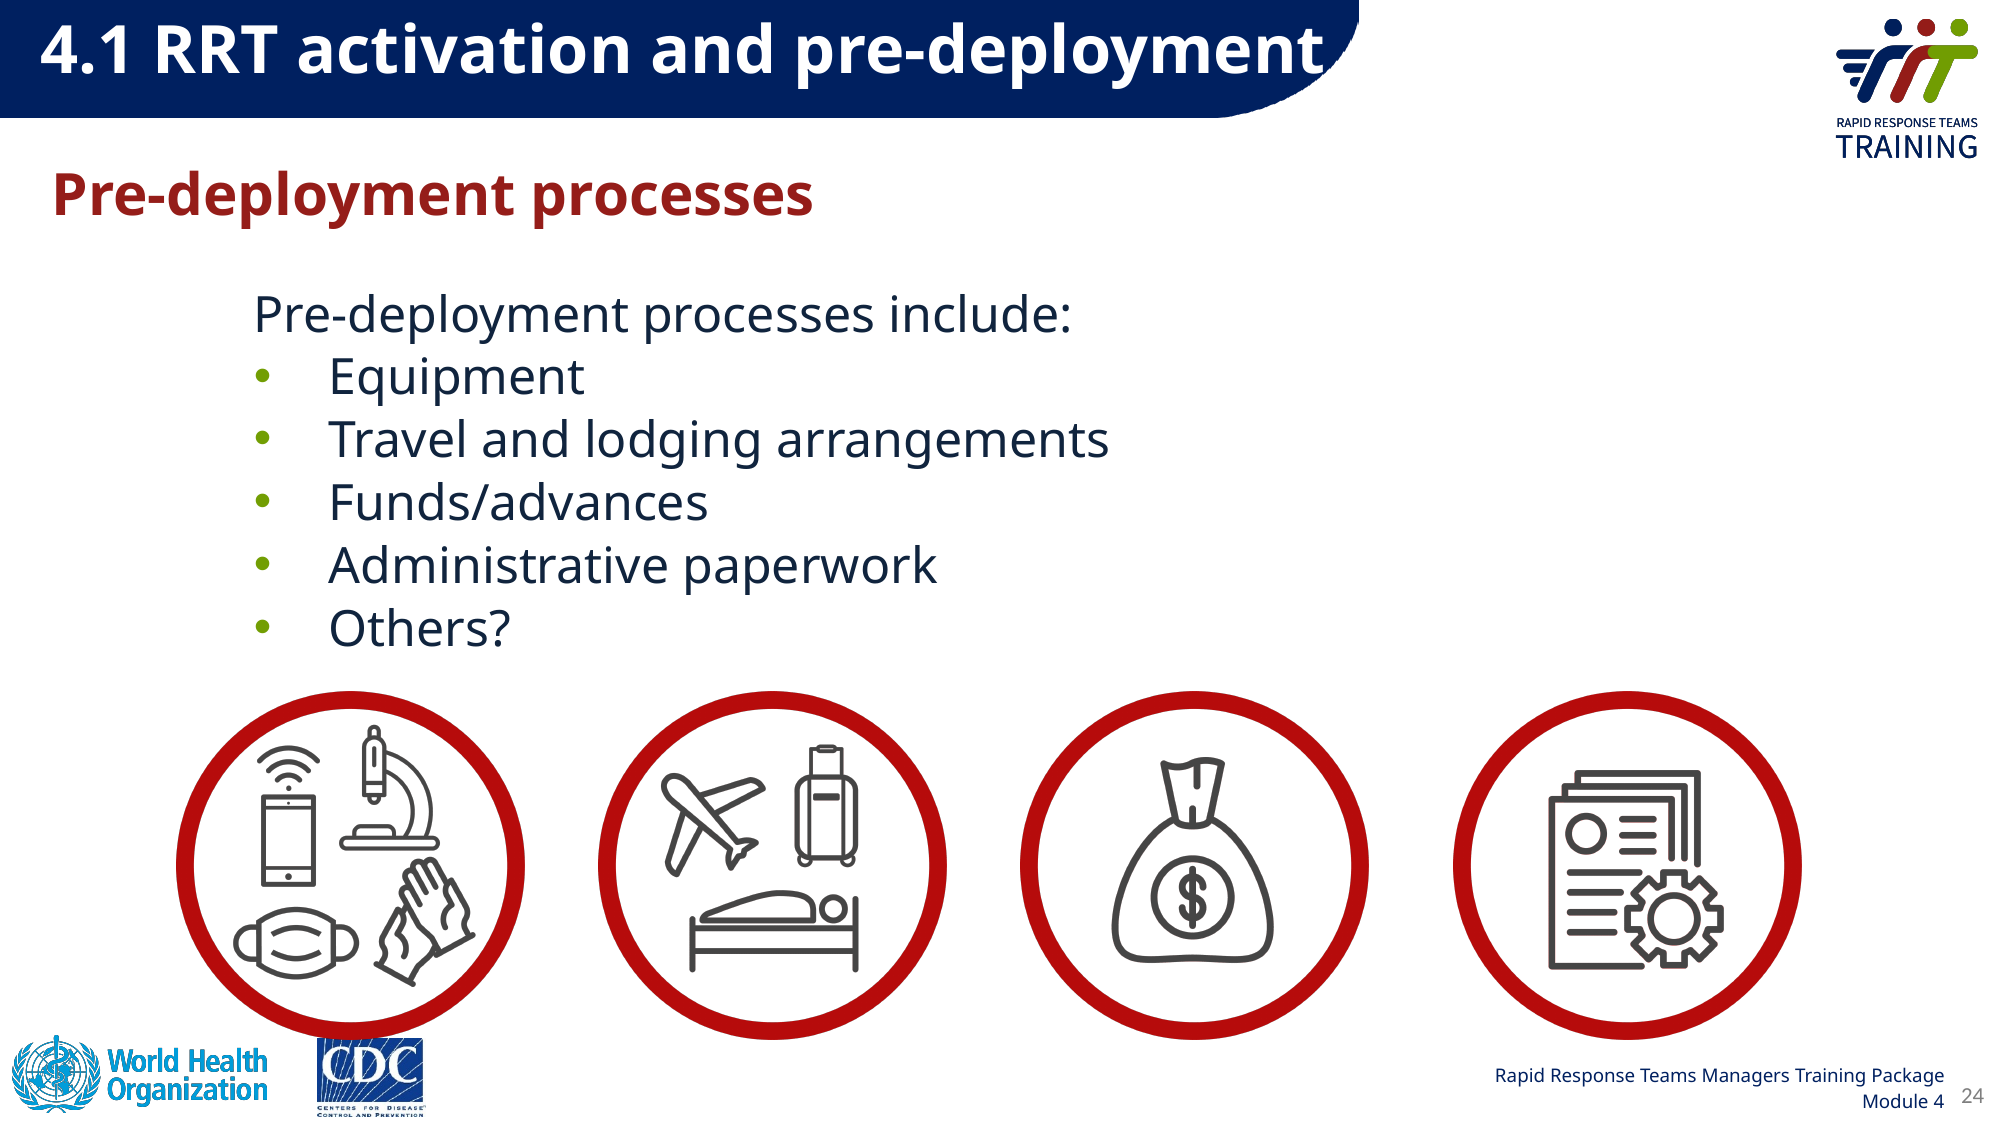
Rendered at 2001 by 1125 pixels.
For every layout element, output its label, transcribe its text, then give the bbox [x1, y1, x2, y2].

picture [50, 1108, 62, 1113]
slide_number 24 [1921, 1072, 2000, 1125]
picture [597, 691, 947, 1040]
text_box 4.1 RRT activation and pre-deployment [25, 0, 1374, 95]
picture [22, 1062, 26, 1077]
picture [0, 0, 1359, 118]
picture [12, 1035, 54, 1068]
picture [12, 1083, 48, 1113]
title Pre-deployment processes [48, 99, 1230, 291]
picture [34, 1054, 43, 1078]
picture [40, 1062, 47, 1070]
picture [36, 1088, 78, 1105]
text_box Pre-deployment processes include: Equipment Travel and lodging arrangements Funds/advances Administrative paperwork Others? [176, 263, 1581, 656]
picture [1453, 691, 1803, 1040]
picture [30, 1083, 37, 1091]
picture [46, 1056, 54, 1062]
picture [1019, 691, 1369, 1040]
picture [71, 1053, 90, 1091]
picture [59, 691, 525, 1117]
picture [24, 1054, 36, 1087]
picture [1835, 19, 1978, 167]
